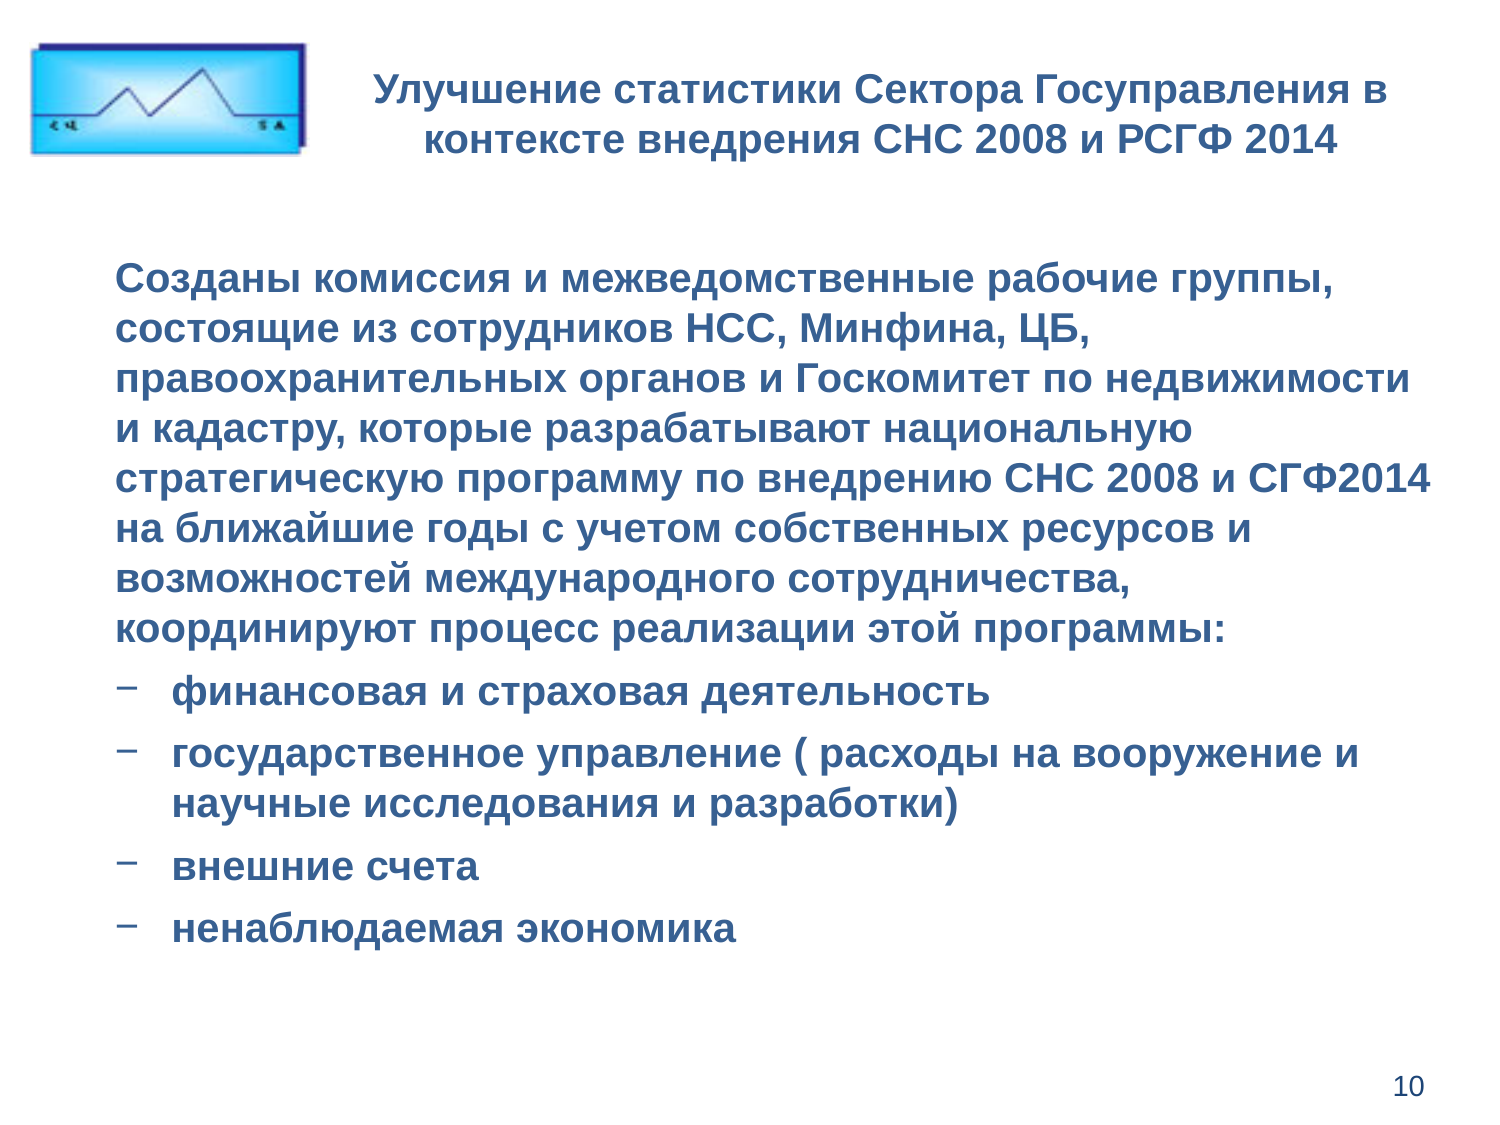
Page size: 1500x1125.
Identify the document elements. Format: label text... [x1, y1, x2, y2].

text_box Улучшение статистики Сектора Госуправления в контексте внедрения СНС 2008 и РСГФ 2014 [336, 54, 1425, 170]
picture [29, 42, 310, 158]
text_box Созданы комиссия и межведомственные рабочие группы, состоящие из сотрудников НСС, Минфина, ЦБ, правоохранительных органов и Госкомитет по недвижимости и кадастру, которые разрабатывают национальную стратегическую программу по внедрению СНС 2008 и СГФ2014 на ближайшие годы с учетом собственных ресурсов и возможностей международного сотрудничества, координируют процесс реализации этой программы: финансовая и страховая деятельность государственное управление ( расходы на вооружение и научные исследования и разработки) внешние счета ненаблюдаемая экономика [100, 243, 1447, 1022]
text_box 10 [1299, 1042, 1425, 1103]
